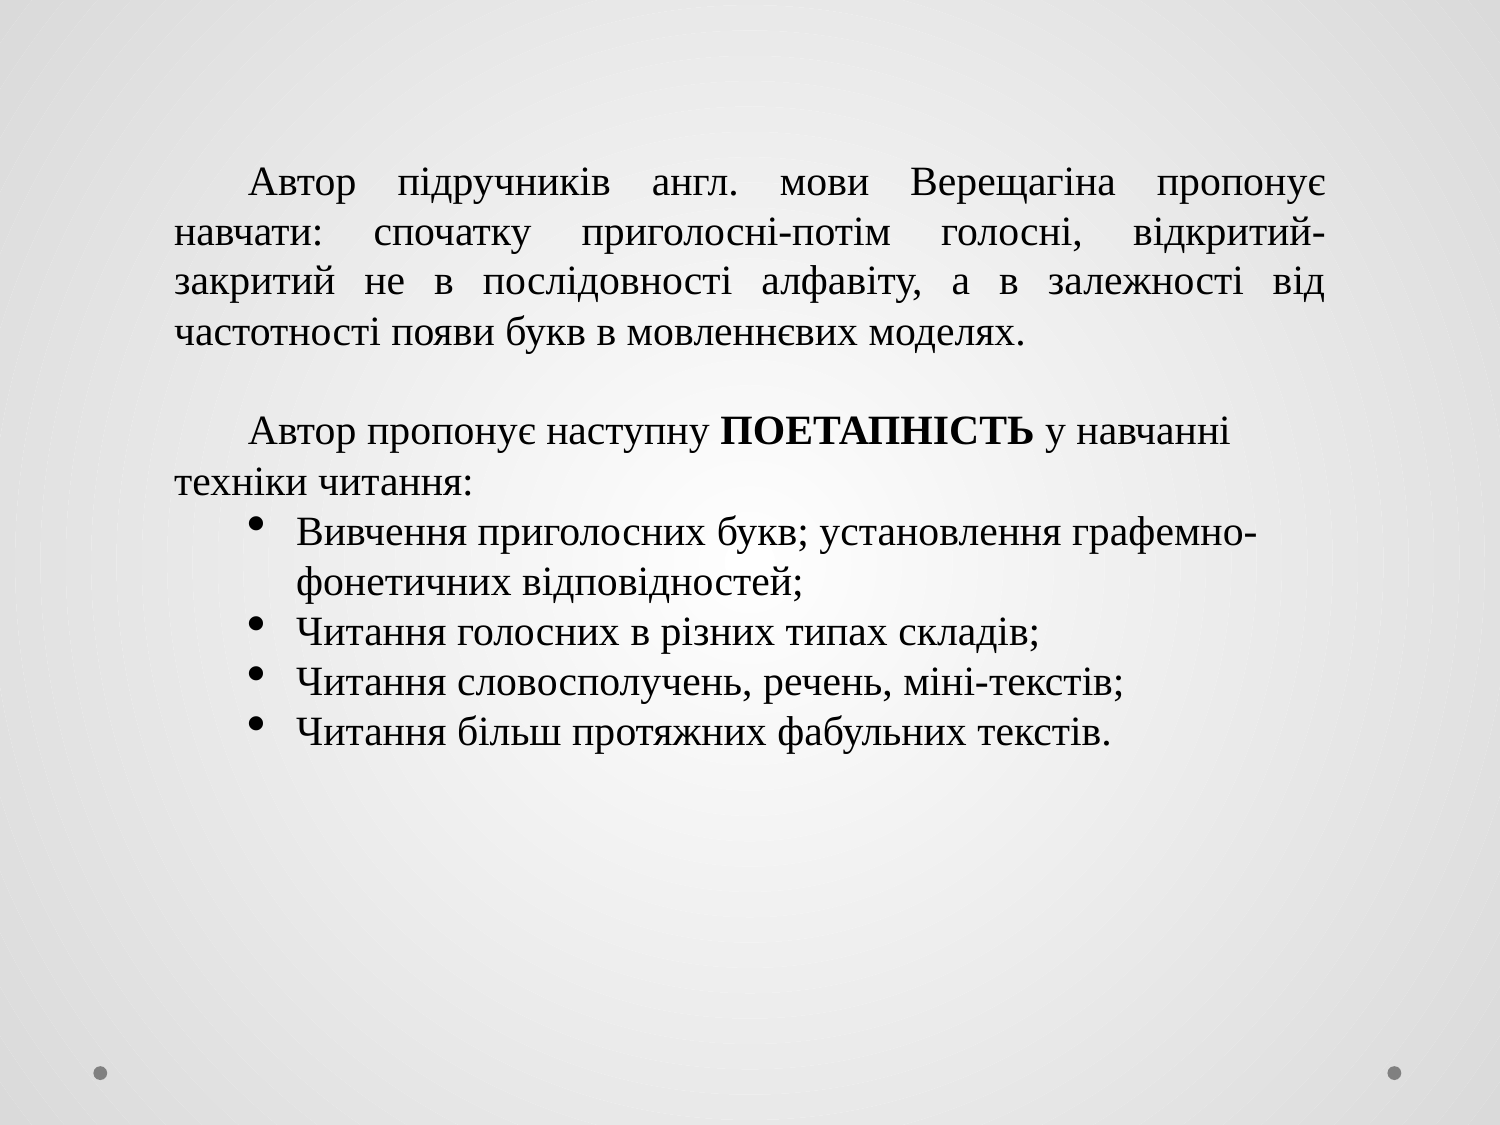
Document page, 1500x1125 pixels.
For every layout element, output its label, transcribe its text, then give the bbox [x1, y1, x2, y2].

text_box Автор підручників англ. мови Верещагіна пропонує навчати: спочатку приголосні-потім голосні, відкритий-закритий не в послідовності алфавіту, а в залежності від частотності появи букв в мовленнєвих моделях. Автор пропонує наступну ПОЕТАПНІСТЬ у навчанні техніки читання: Вивчення приголосних букв; установлення графемно-фонетичних відповідностей; Читання голосних в різних типах складів; Читання словосполучень, речень, міні-текстів; Читання більш протяжних фабульних текстів. [159, 145, 1341, 761]
